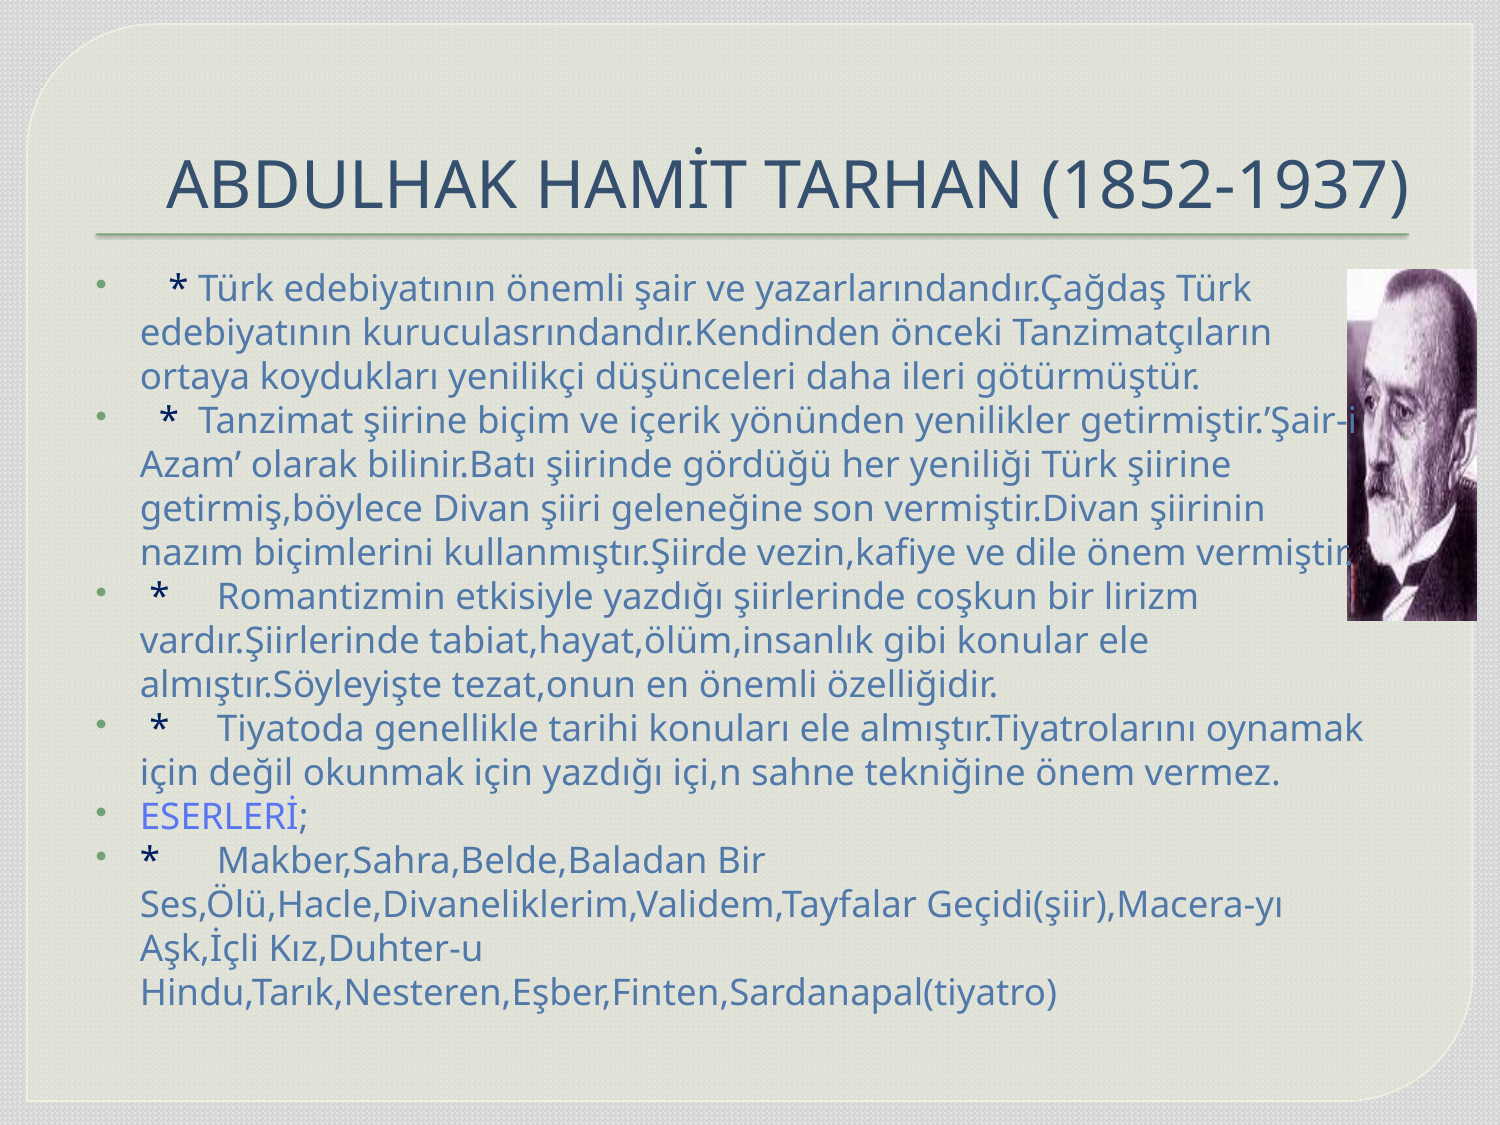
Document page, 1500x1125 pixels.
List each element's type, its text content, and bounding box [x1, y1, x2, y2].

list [1347, 269, 1477, 622]
title ABDULHAK HAMİT TARHAN (1852-1937) [75, 41, 1425, 230]
list * Türk edebiyatının önemli şair ve yazarlarındandır.Çağdaş Türk edebiyatının kuruculasrındandır.Kendinden önceki Tanzimatçıların ortaya koydukları yenilikçi düşünceleri daha ileri götürmüştür. * Tanzimat şiirine biçim ve içerik yönünden yenilikler getirmiştir.’Şair-i Azam’ olarak bilinir.Batı şiirinde gördüğü her yeniliği Türk şiirine getirmiş,böylece Divan şiiri geleneğine son vermiştir.Divan şiirinin nazım biçimlerini kullanmıştır.Şiirde vezin,kafiye ve dile önem vermiştir. * Romantizmin etkisiyle yazdığı şiirlerinde coşkun bir lirizm vardır.Şiirlerinde tabiat,hayat,ölüm,insanlık gibi konular ele almıştır.Söyleyişte tezat,onun en önemli özelliğidir. * Tiyatoda genellikle tarihi konuları ele almıştır.Tiyatrolarını oynamak için değil okunmak için yazdığı içi,n sahne tekniğine önem vermez. ESERLERİ; * Makber,Sahra,Belde,Baladan Bir Ses,Ölü,Hacle,Divaneliklerim,Validem,Tayfalar Geçidi(şiir),Macera-yı Aşk,İçli Kız,Duhter-u Hindu,Tarık,Nesteren,Eşber,Finten,Sardanapal(tiyatro) [82, 257, 1383, 1090]
